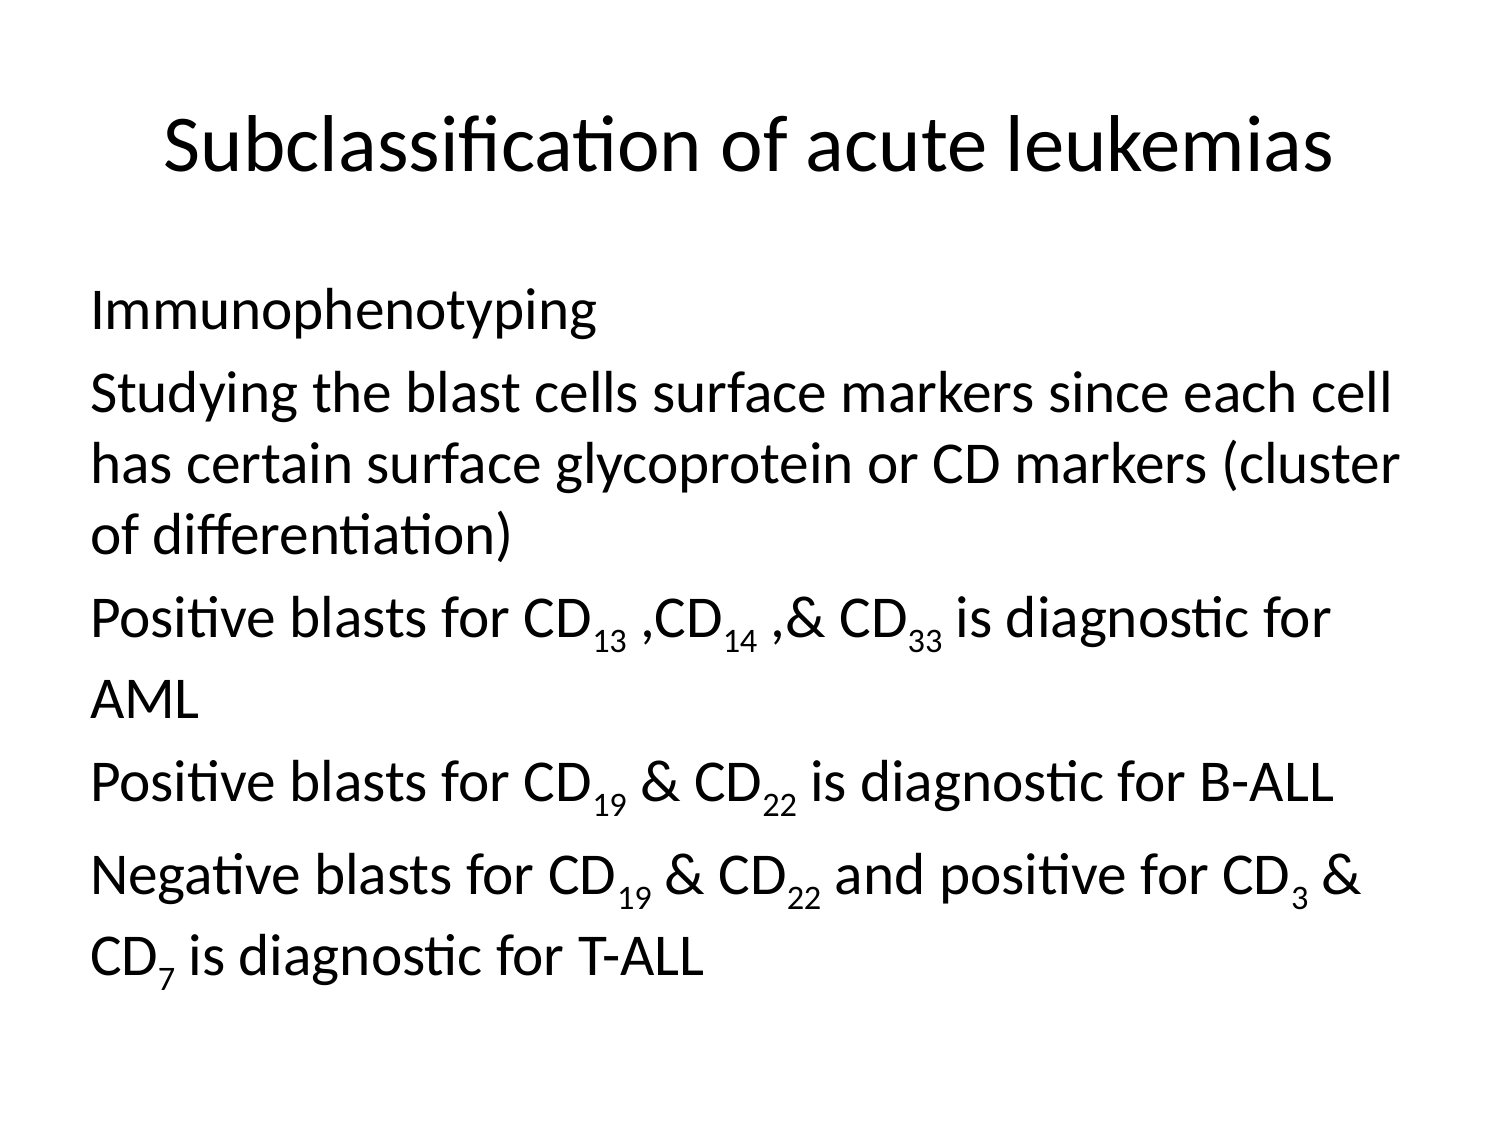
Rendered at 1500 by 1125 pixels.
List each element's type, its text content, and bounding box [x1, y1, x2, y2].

list Immunophenotyping Studying the blast cells surface markers since each cell has certain surface glycoprotein or CD markers (cluster of differentiation) Positive blasts for CD13 ,CD14 ,& CD33 is diagnostic for AML Positive blasts for CD19 & CD22 is diagnostic for B-ALL Negative blasts for CD19 & CD22 and positive for CD3 & CD7 is diagnostic for T-ALL [75, 262, 1425, 1005]
title Subclassification of acute leukemias [75, 45, 1425, 233]
